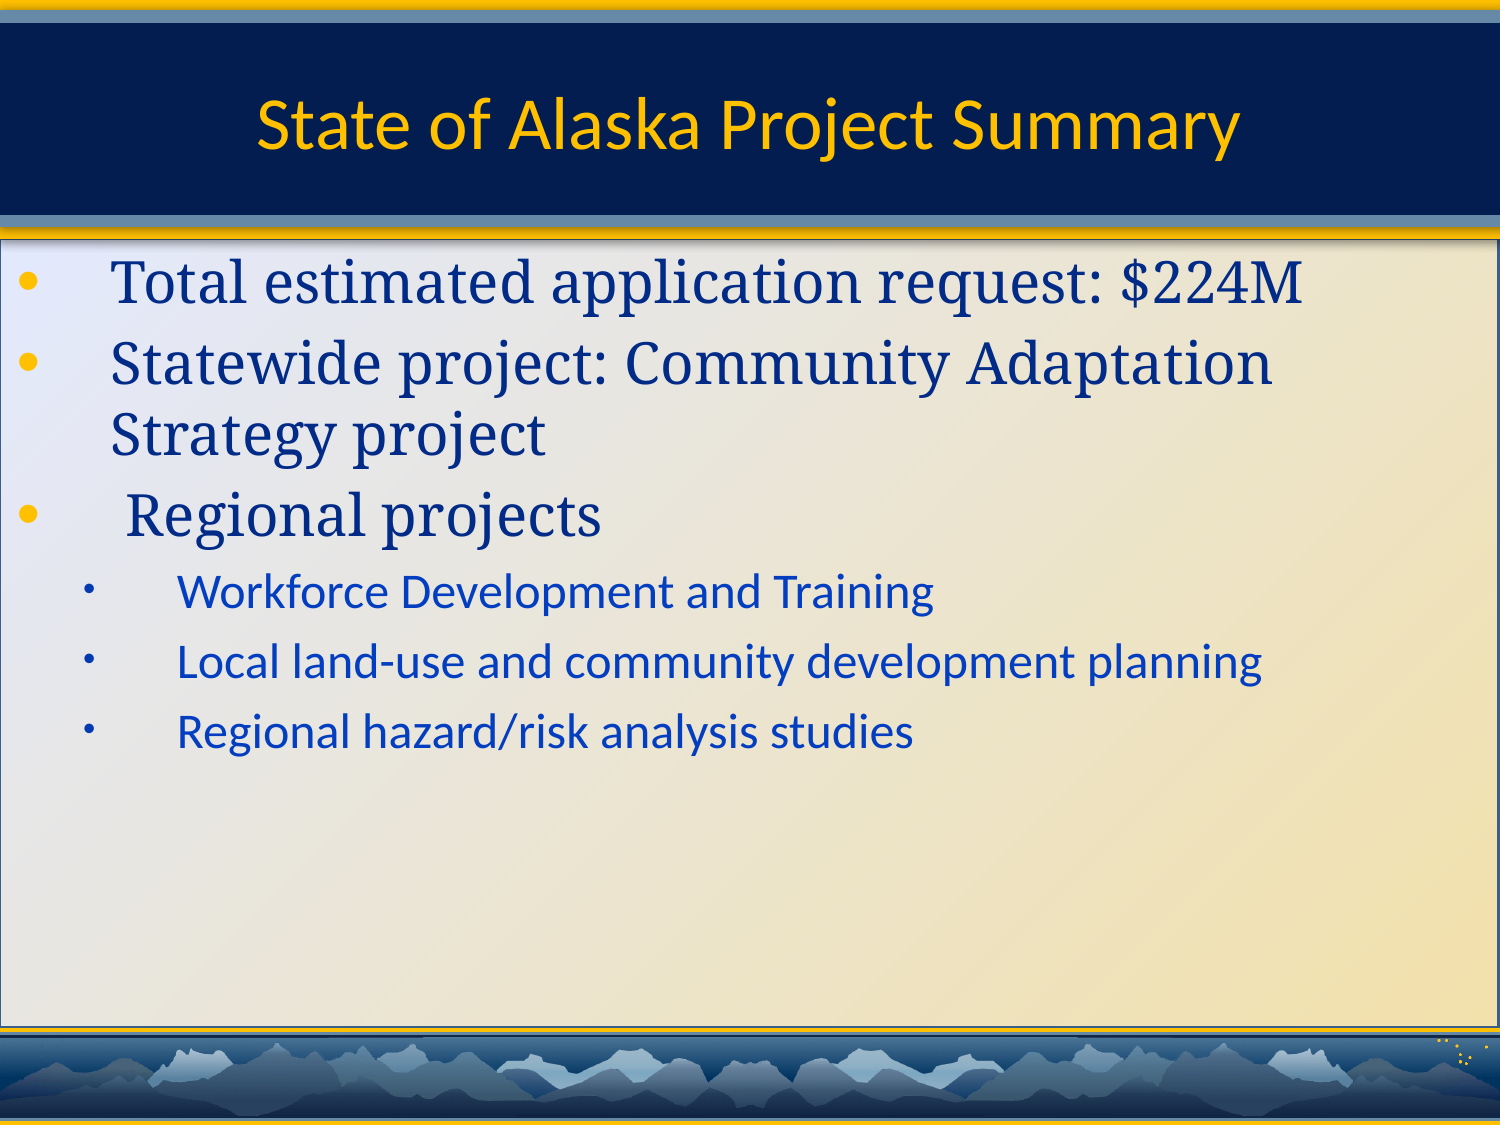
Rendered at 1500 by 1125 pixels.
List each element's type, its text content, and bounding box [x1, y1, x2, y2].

title State of Alaska Project Summary [0, 25, 1500, 213]
list Total estimated application request: $224M Statewide project: Community Adaptation Strategy project Regional projects Workforce Development and Training Local land-use and community development planning Regional hazard/risk analysis studies [1, 237, 1500, 1038]
picture [0, 1028, 1500, 1125]
